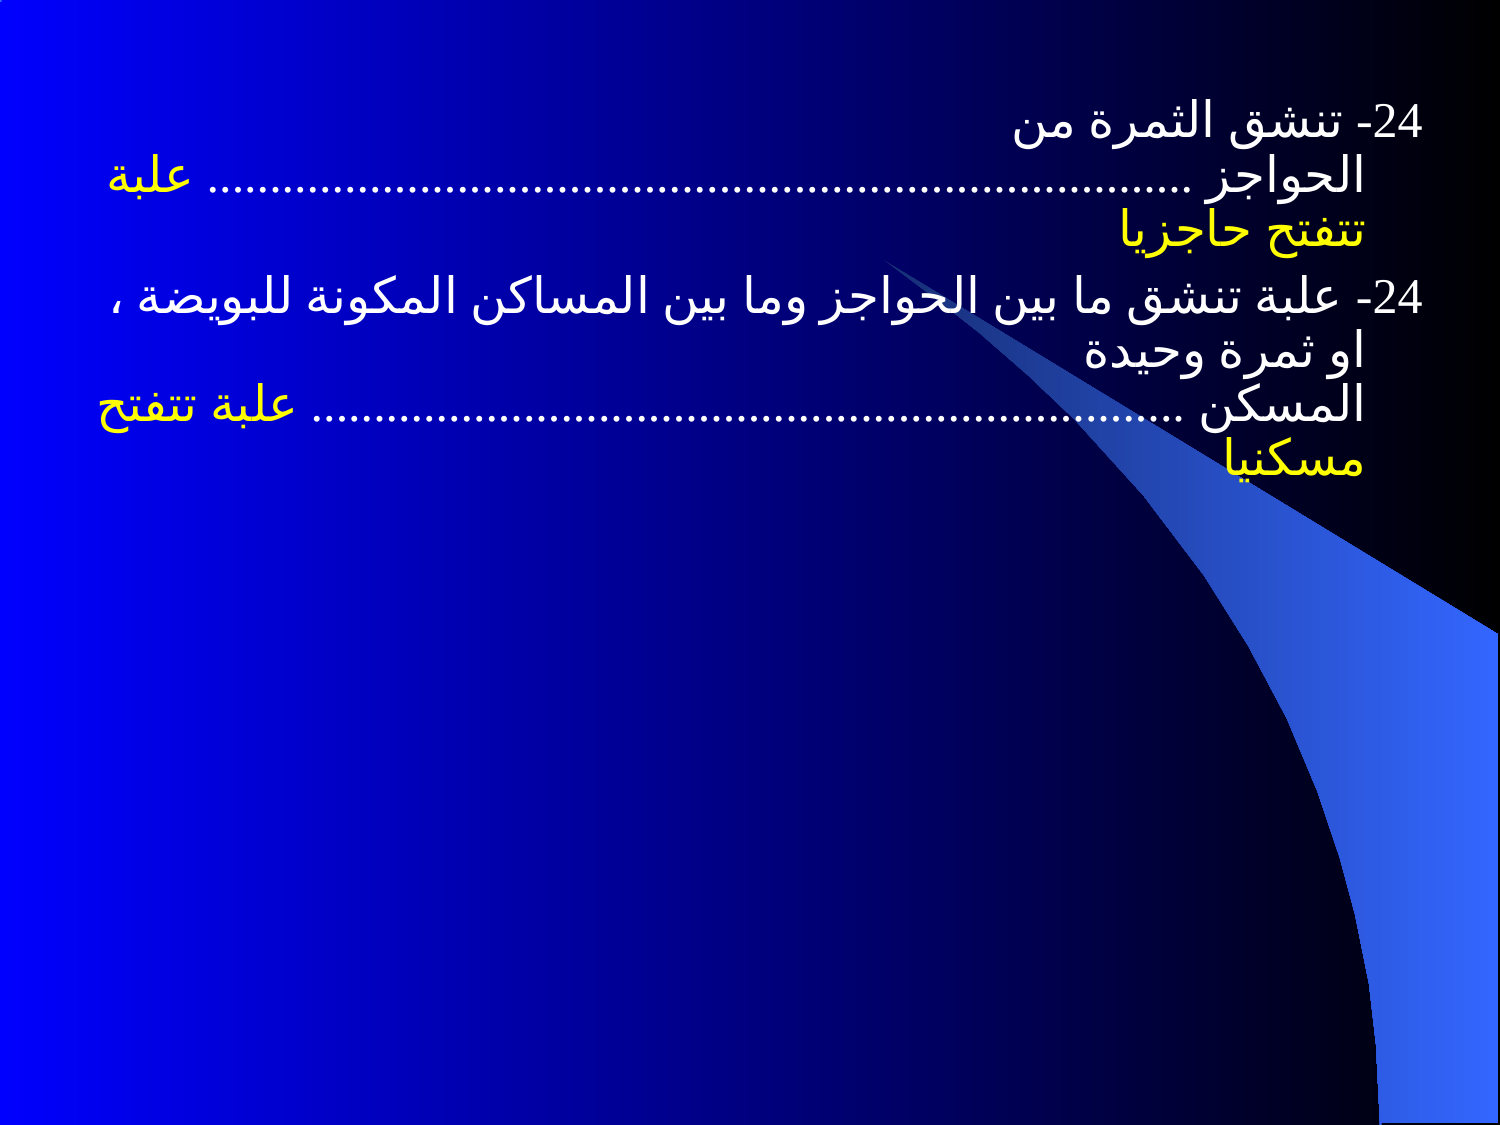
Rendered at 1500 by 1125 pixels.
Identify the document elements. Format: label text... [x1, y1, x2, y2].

text_box 24- تنشق الثمرة من الحواجز ............................................................................... علبة تتفتح حاجزيا 24- علبة تنشق ما بين الحواجز وما بين المساكن المكونة للبويضة ، او ثمرة وحيدة المسكن ...................................................................... علبة تتفتح مسكنيا [62, 87, 1438, 400]
